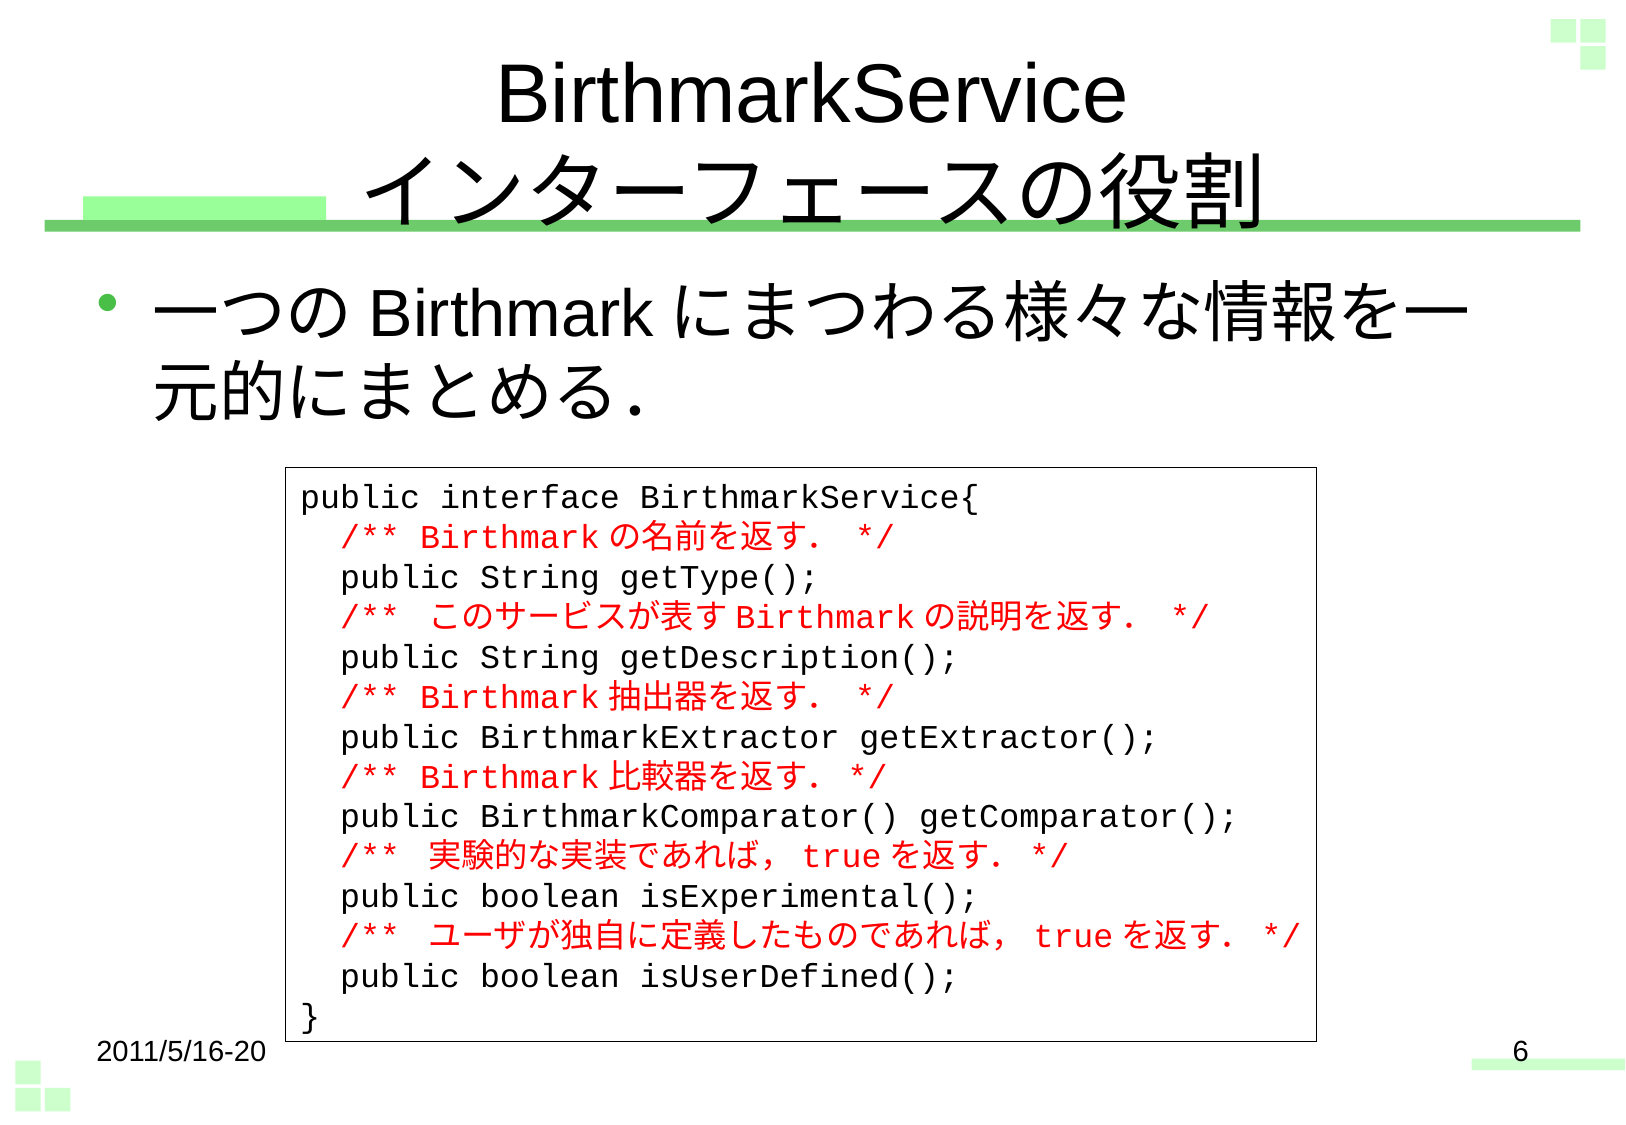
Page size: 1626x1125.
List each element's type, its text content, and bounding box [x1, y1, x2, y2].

text_box public interface BirthmarkService{ /** Birthmarkの名前を返す． */ public String getType(); /** このサービスが表すBirthmarkの説明を返す． */ public String getDescription(); /** Birthmark抽出器を返す． */ public BirthmarkExtractor getExtractor(); /** Birthmark比較器を返す．*/ public BirthmarkComparator() getComparator(); /** 実験的な実装であれば，trueを返す．*/ public boolean isExperimental(); /** ユーザが独自に定義したものであれば，trueを返す．*/ public boolean isUserDefined(); } [285, 467, 1317, 1042]
title BirthmarkService インターフェースの役割 [81, 45, 1544, 233]
list 一つのBirthmarkにまつわる様々な情報を一元的にまとめる． [81, 262, 1544, 480]
slide_number 6 [1164, 1024, 1544, 1103]
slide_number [81, 1024, 461, 1103]
